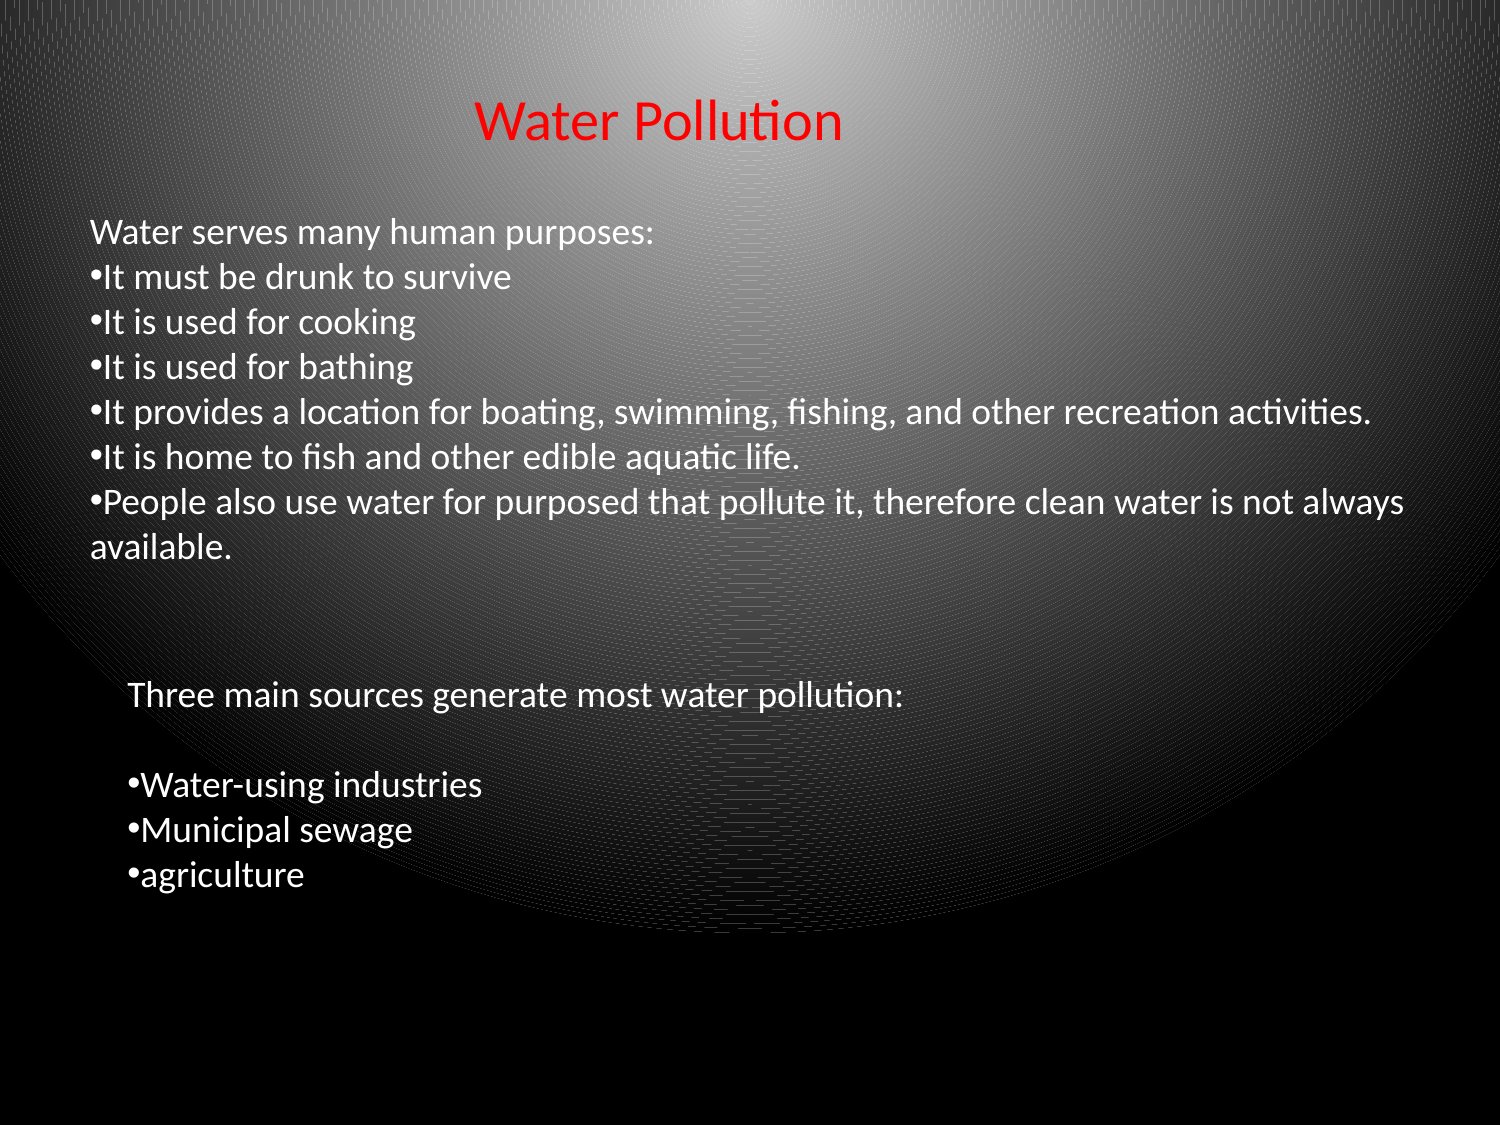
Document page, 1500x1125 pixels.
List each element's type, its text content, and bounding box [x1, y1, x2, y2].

text_box Water Pollution [249, 75, 1225, 160]
text_box Three main sources generate most water pollution: Water-using industries Municipal sewage agriculture [112, 662, 1400, 903]
text_box Water serves many human purposes: It must be drunk to survive It is used for cooking It is used for bathing It provides a location for boating, swimming, fishing, and other recreation activities. It is home to fish and other edible aquatic life. People also use water for purposed that pollute it, therefore clean water is not always available. [74, 199, 1425, 575]
